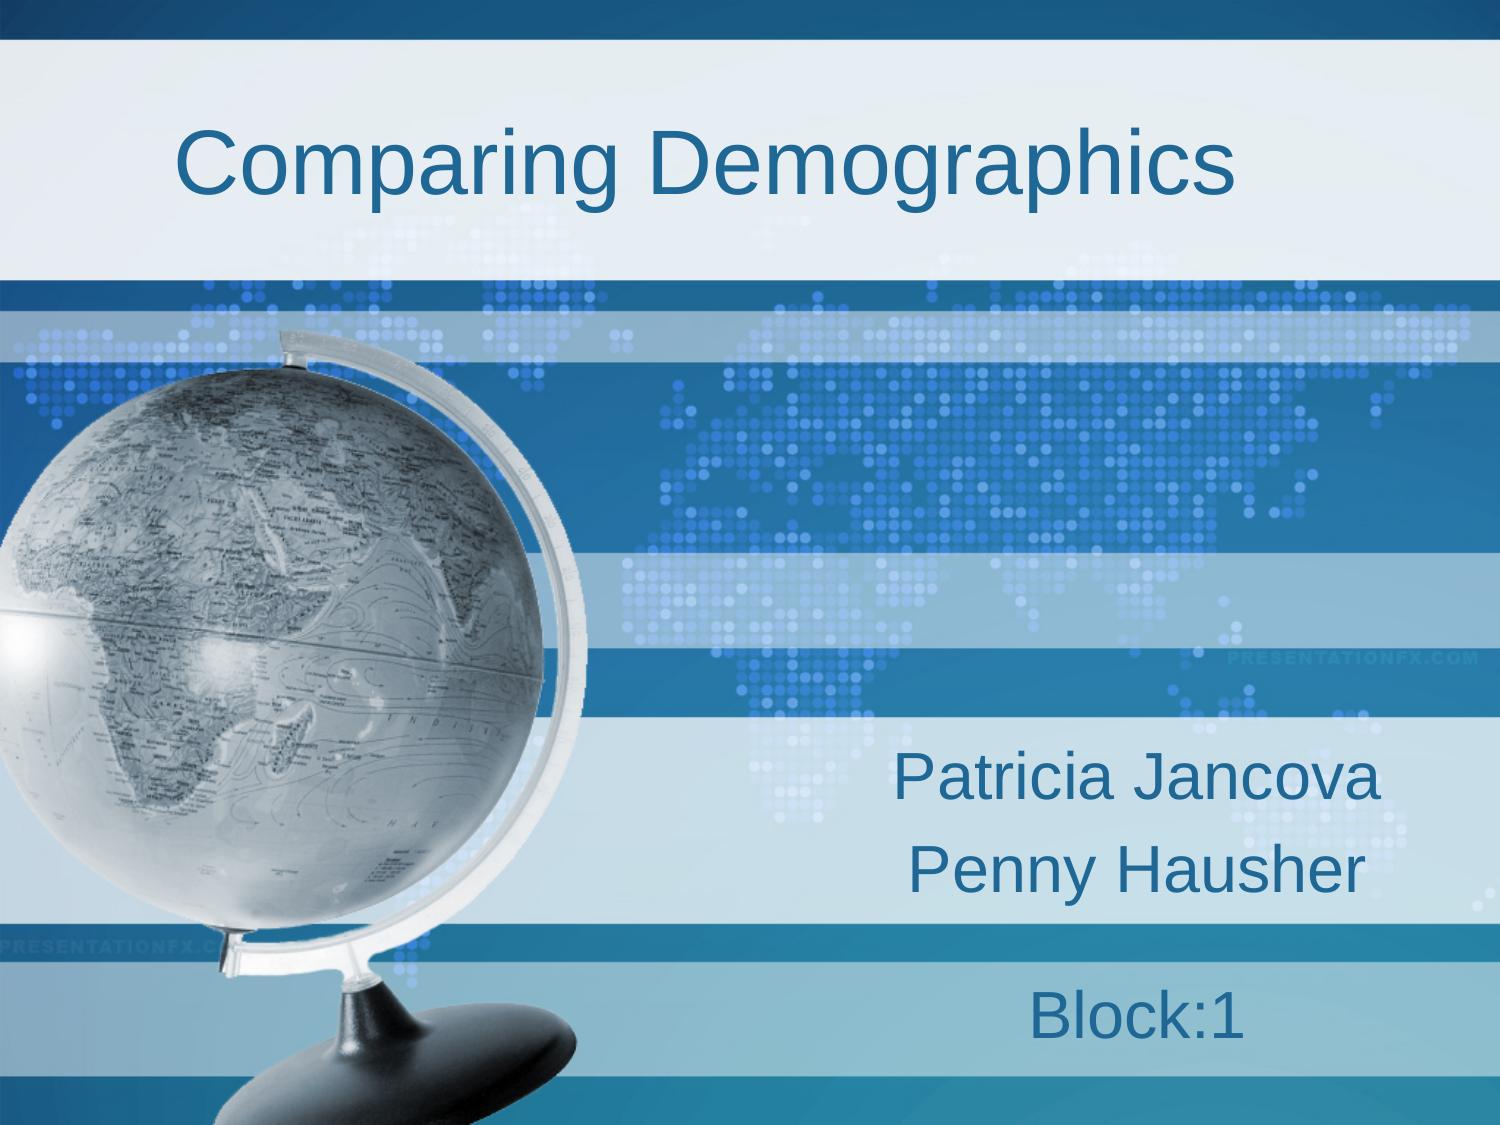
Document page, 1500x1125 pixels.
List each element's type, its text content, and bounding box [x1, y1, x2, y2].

subtitle Patricia Jancova Penny Hausher Block:1 [824, 724, 1451, 838]
title Comparing Demographics [0, 37, 1413, 279]
picture [0, 0, 1500, 1125]
